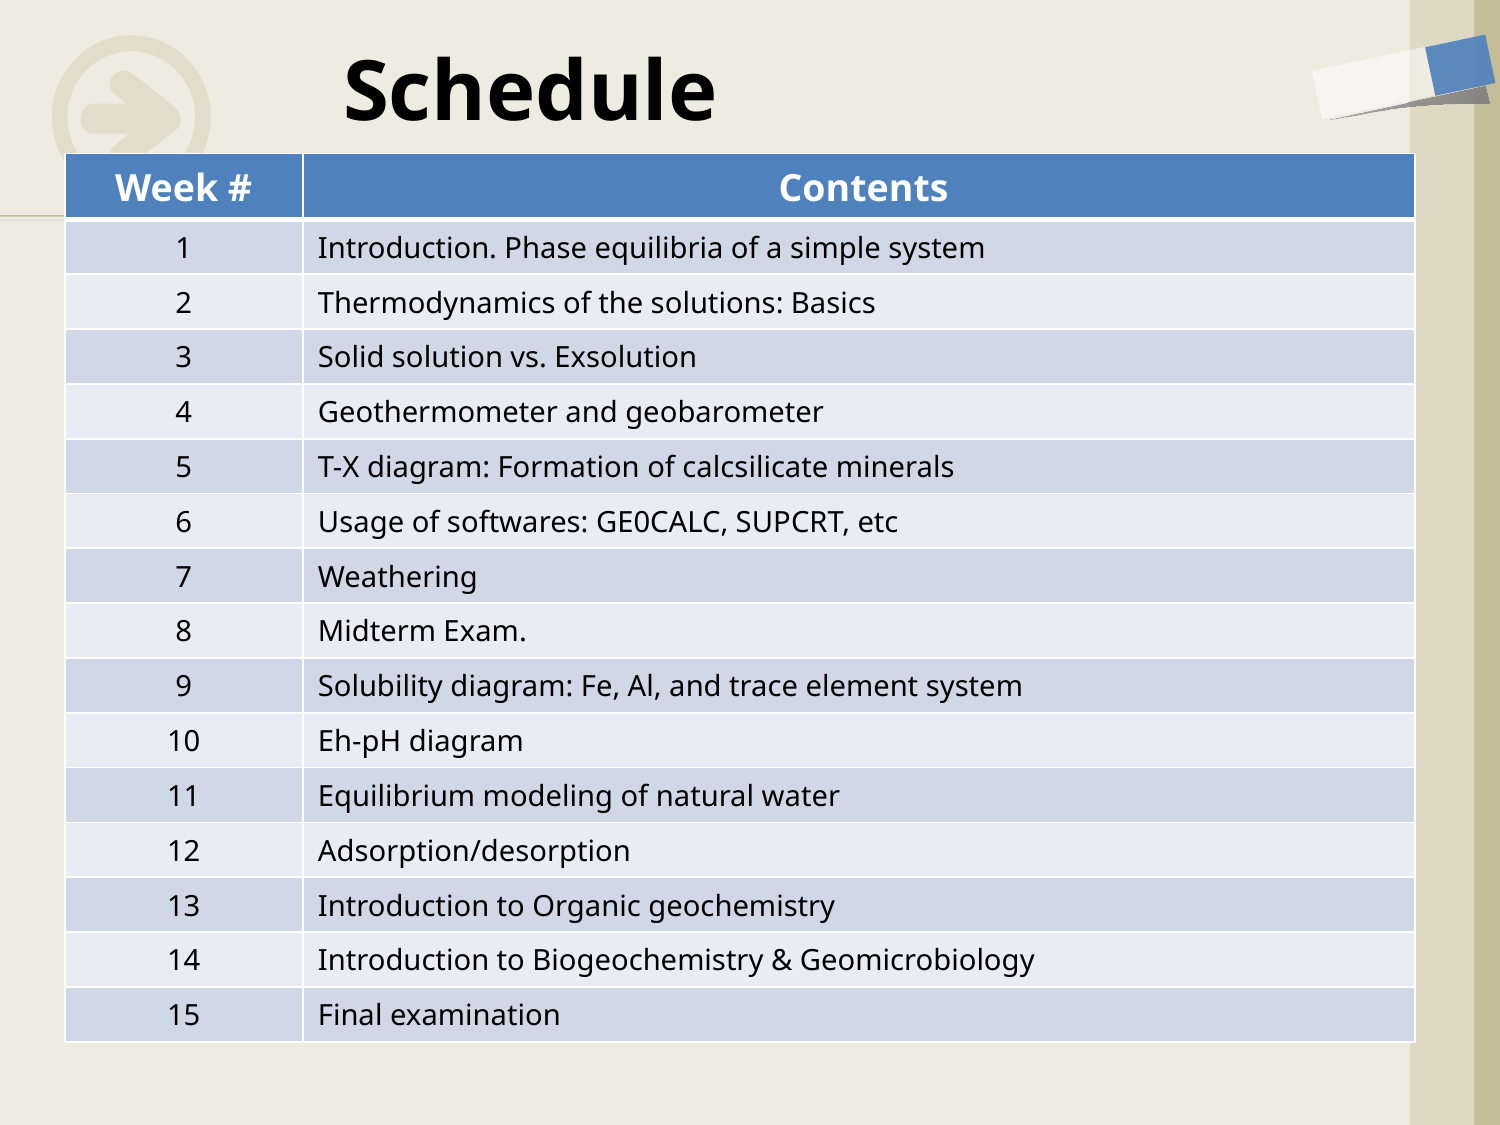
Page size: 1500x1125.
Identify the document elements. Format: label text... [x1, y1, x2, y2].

table_cell Eh-pH diagram [304, 714, 1414, 767]
table_cell 3 [66, 330, 302, 383]
table_cell 2 [66, 275, 302, 328]
table_cell 4 [66, 385, 302, 438]
table_cell Usage of softwares: GE0CALC, SUPCRT, etc [304, 494, 1414, 547]
table_header Contents [304, 154, 1414, 217]
table_cell 8 [66, 604, 302, 657]
table_cell 9 [66, 659, 302, 712]
table_cell T-X diagram: Formation of calcsilicate minerals [304, 440, 1414, 493]
table_cell Weathering [304, 549, 1414, 602]
table_cell 11 [66, 768, 302, 822]
table_cell Midterm Exam. [304, 604, 1414, 657]
table_cell Thermodynamics of the solutions: Basics [304, 275, 1414, 328]
table_cell 1 [66, 222, 302, 273]
table_cell Introduction to Biogeochemistry & Geomicrobiology [304, 933, 1414, 986]
table_cell Solubility diagram: Fe, Al, and trace element system [304, 659, 1414, 712]
table_cell Solid solution vs. Exsolution [304, 330, 1414, 383]
table_cell Introduction to Organic geochemistry [304, 878, 1414, 931]
table_header Week # [66, 154, 302, 217]
table_cell 12 [66, 823, 302, 876]
table_cell 15 [66, 988, 302, 1041]
table_cell 6 [66, 494, 302, 547]
title Schedule [75, 25, 987, 149]
table_cell Adsorption/desorption [304, 823, 1414, 876]
table_cell 10 [66, 714, 302, 767]
table_cell 5 [66, 440, 302, 493]
table_cell 14 [66, 933, 302, 986]
table_cell Geothermometer and geobarometer [304, 385, 1414, 438]
table_cell Final examination [304, 988, 1414, 1041]
table_cell Introduction. Phase equilibria of a simple system [304, 222, 1414, 273]
table_cell Equilibrium modeling of natural water [304, 768, 1414, 822]
table_cell 7 [66, 549, 302, 602]
table_cell 13 [66, 878, 302, 931]
